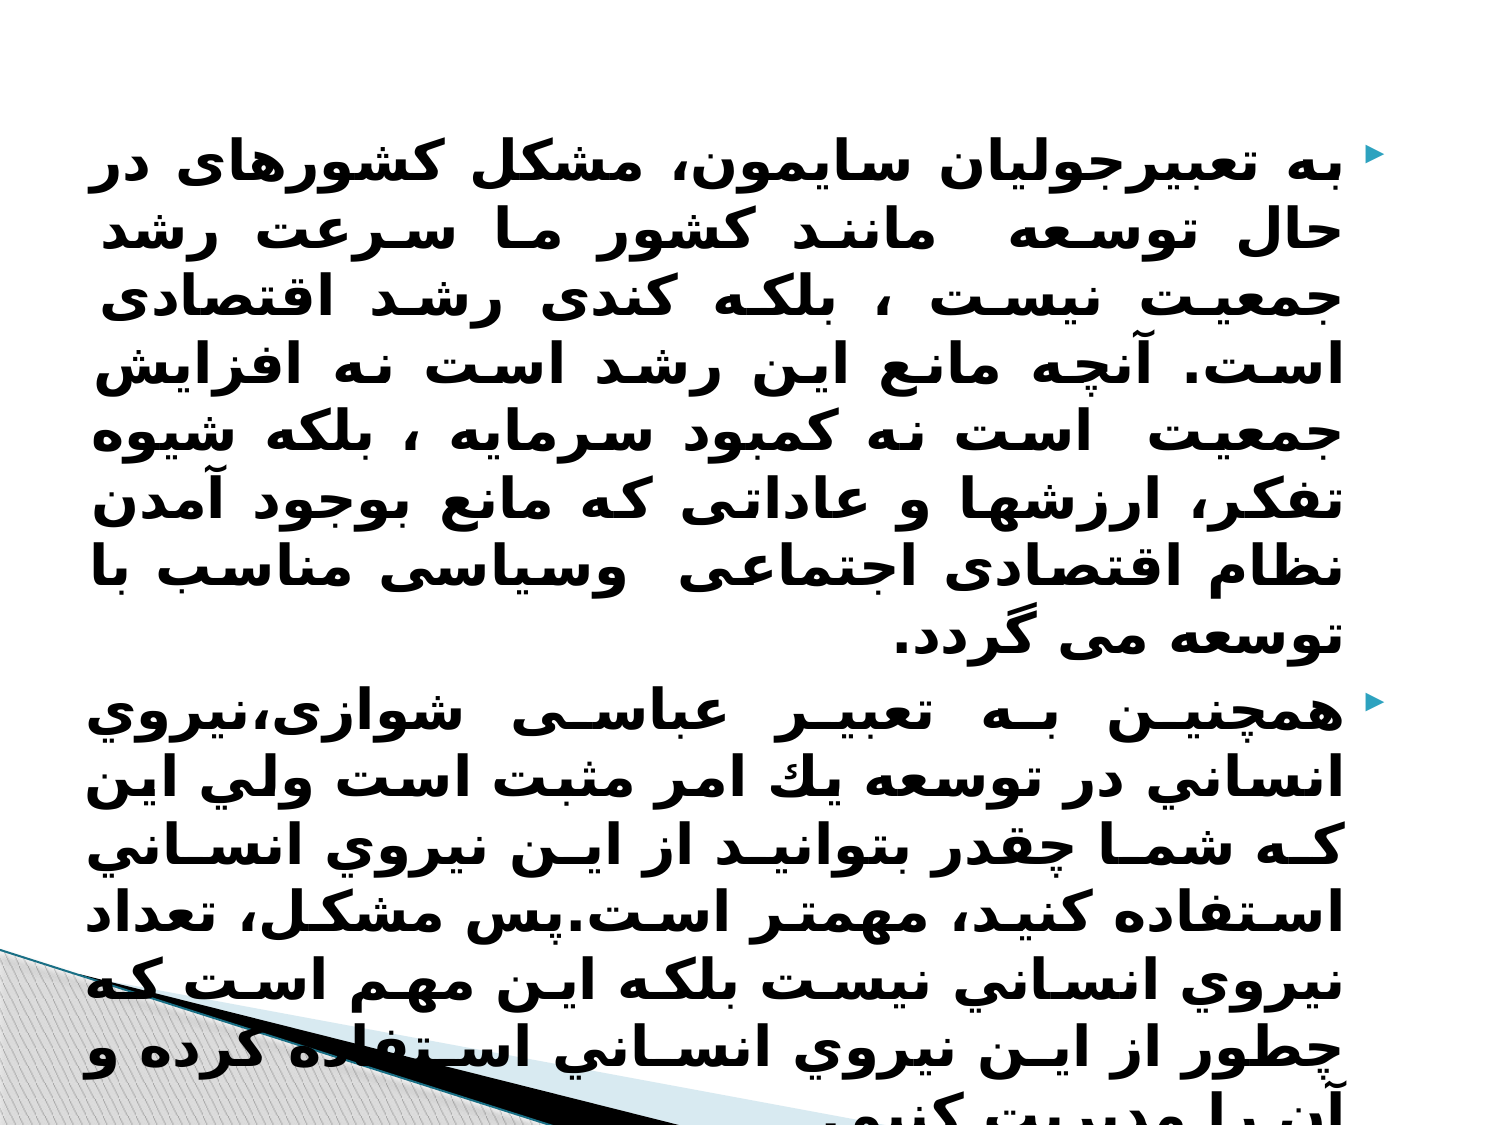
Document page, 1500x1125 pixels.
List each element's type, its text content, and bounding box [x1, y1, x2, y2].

list به تعبیرجولیان سایمون، مشکل کشورهای در حال توسعه مانند کشور ما سرعت رشد جمعیت نیست ، بلکه کندی رشد اقتصادی است. آنچه مانع این رشد است نه افزایش جمعیت است نه کمبود سرمایه ، بلکه شیوه تفکر، ارزشها و عاداتی که مانع بوجود آمدن نظام اقتصادی اجتماعی وسیاسی مناسب با توسعه می گردد. همچنین به تعبیر عباسی شوازی،نيروي انساني در توسعه يك امر مثبت است ولي اين كه شما چقدر بتوانيد از اين نيروي انساني استفاده كنيد، مهم‎تر است.پس مشكل، تعداد نيروي انساني نيست بلكه اين مهم است كه چطور از اين نيروي انساني استفاده كرده و آن را مديريت كنيم. [70, 117, 1421, 1032]
